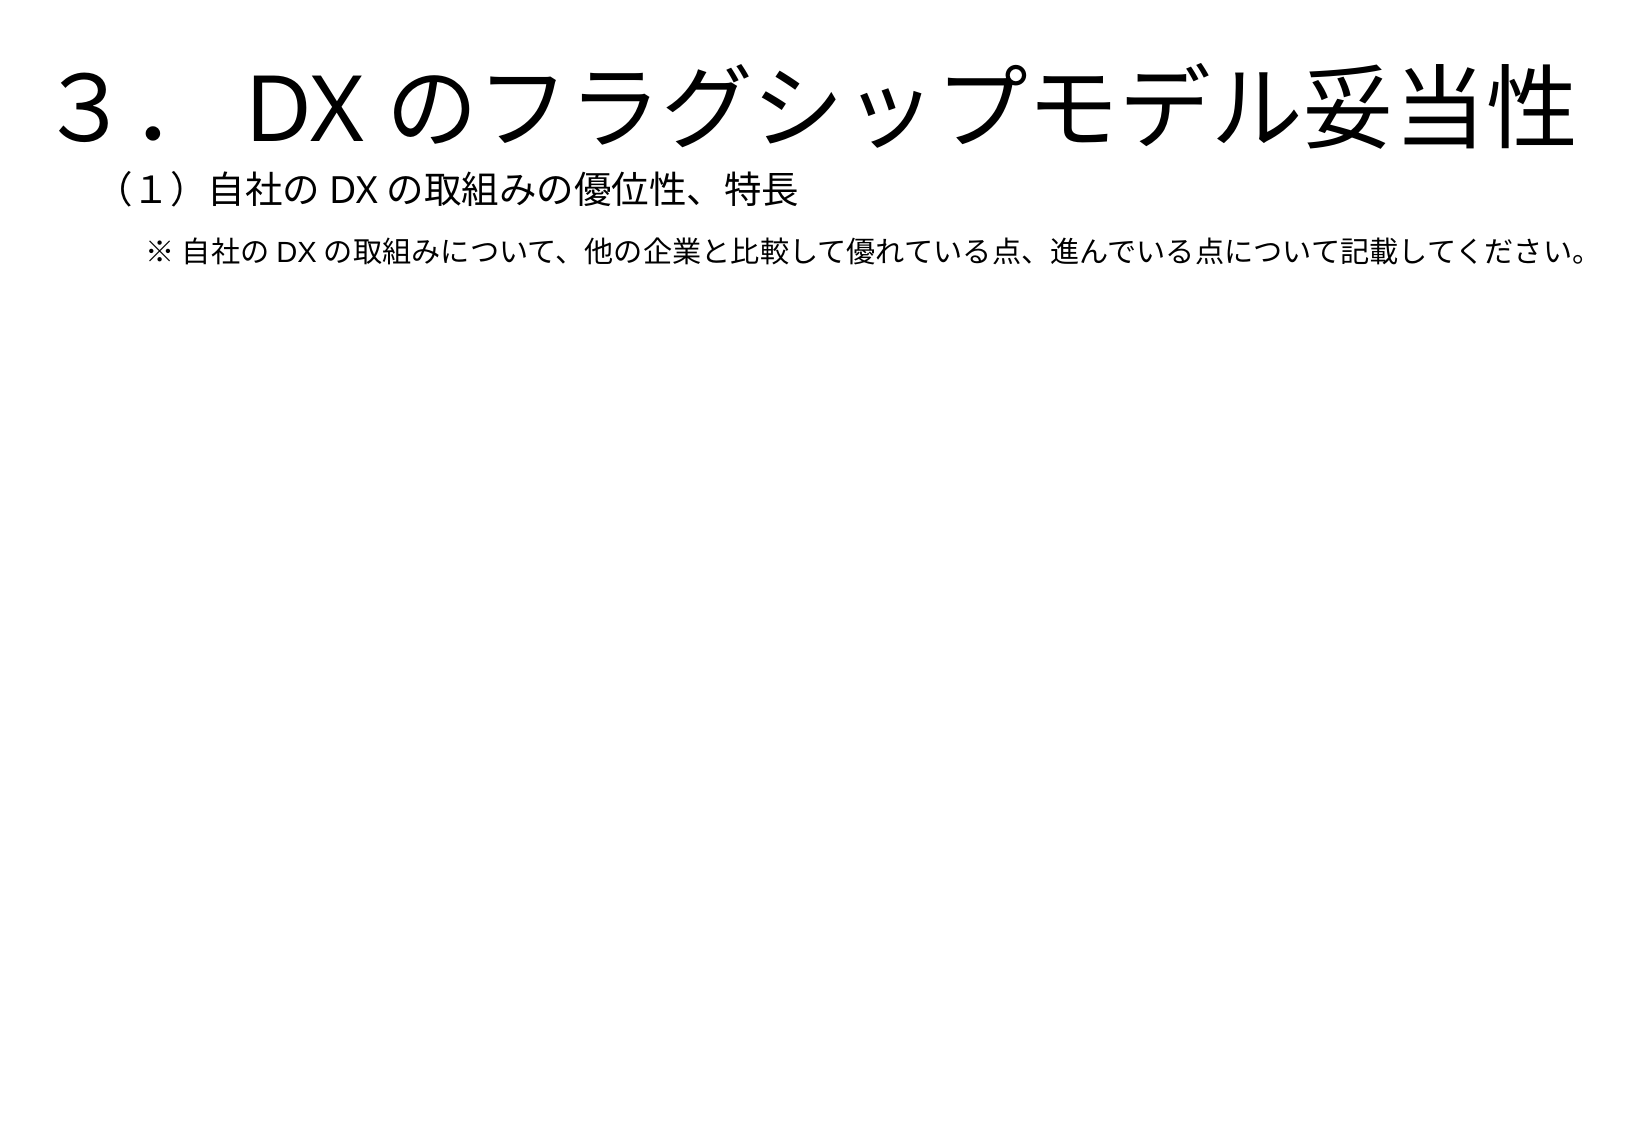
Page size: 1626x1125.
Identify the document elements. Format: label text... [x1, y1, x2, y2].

title ３．DXのフラグシップモデル妥当性 [27, 17, 1625, 206]
text_box ※自社のDXの取組みについて、他の企業と比較して優れている点、進んでいる点について記載してください。 [133, 232, 1625, 268]
text_box （１）自社のDXの取組みの優位性、特長 [83, 165, 1625, 211]
